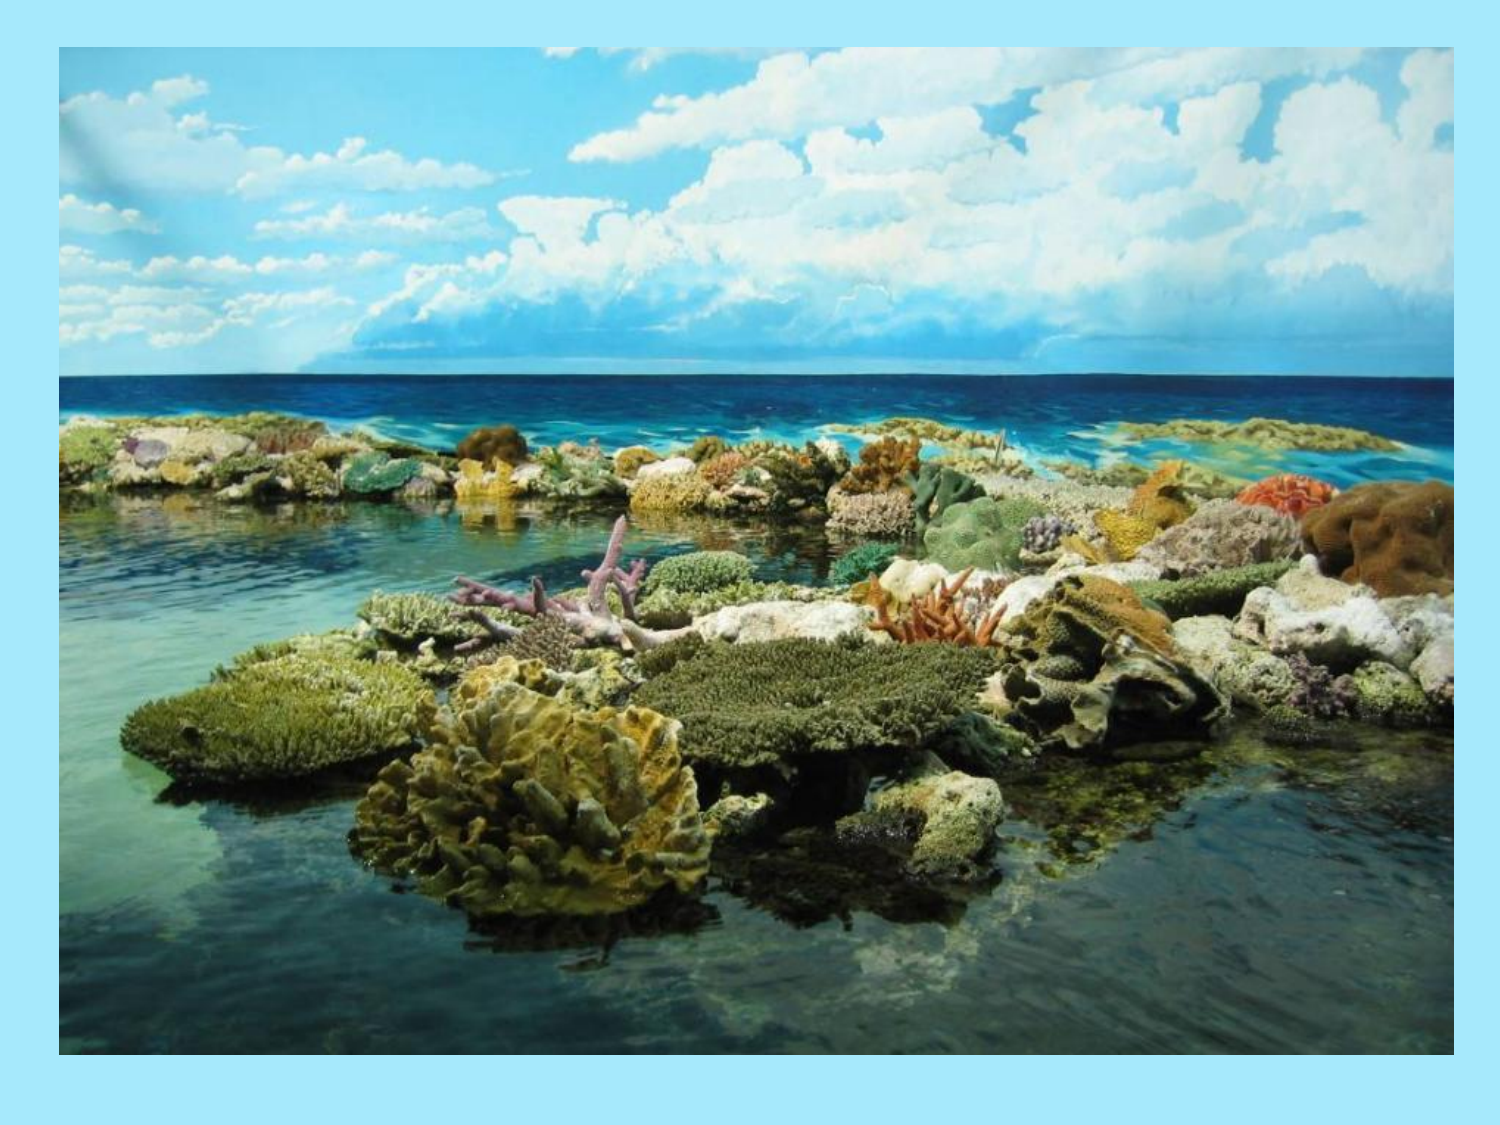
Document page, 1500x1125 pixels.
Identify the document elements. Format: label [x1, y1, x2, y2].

list [58, 46, 1455, 1055]
